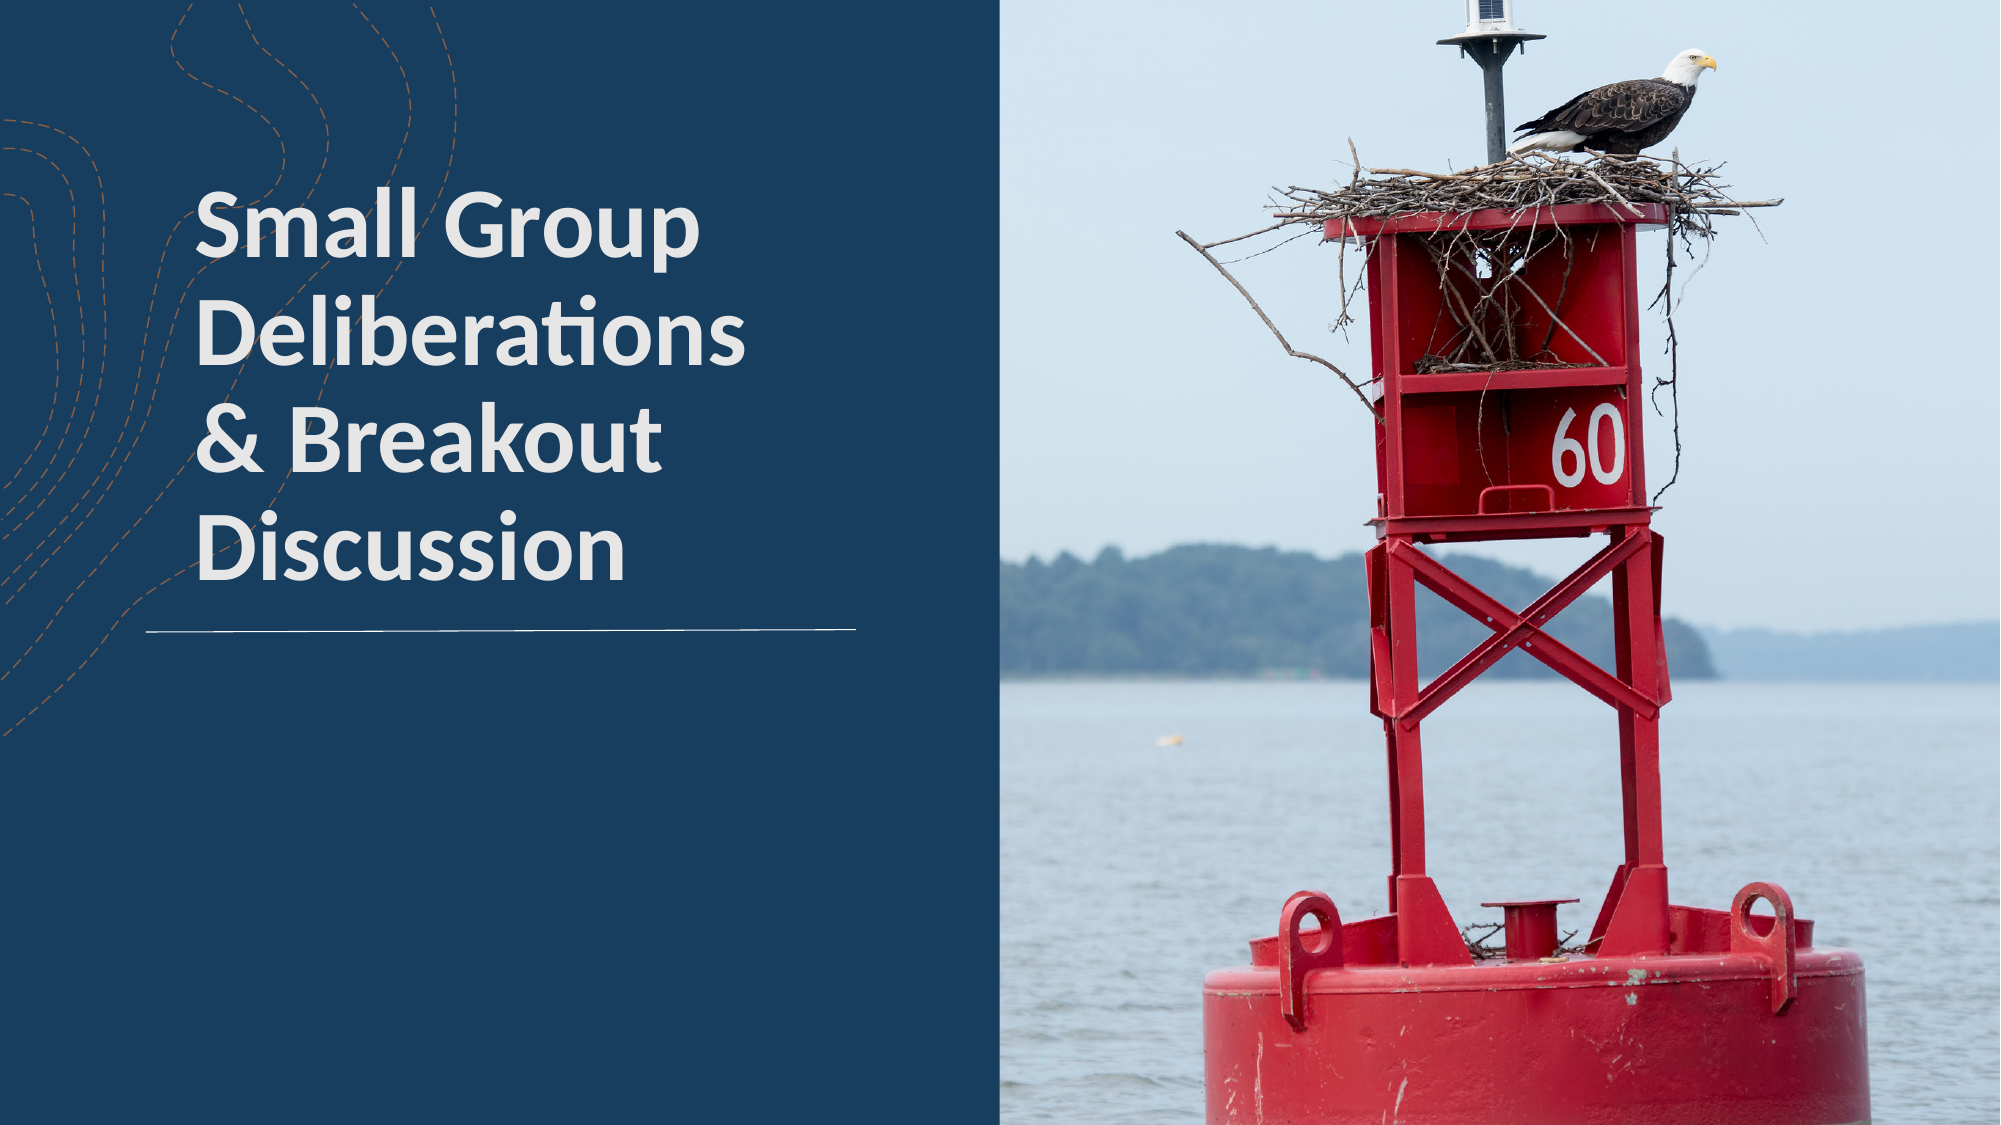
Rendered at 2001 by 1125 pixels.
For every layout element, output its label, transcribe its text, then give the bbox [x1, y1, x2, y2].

picture [999, 0, 2000, 1125]
title Small Group Deliberations & Breakout Discussion [179, 277, 823, 496]
